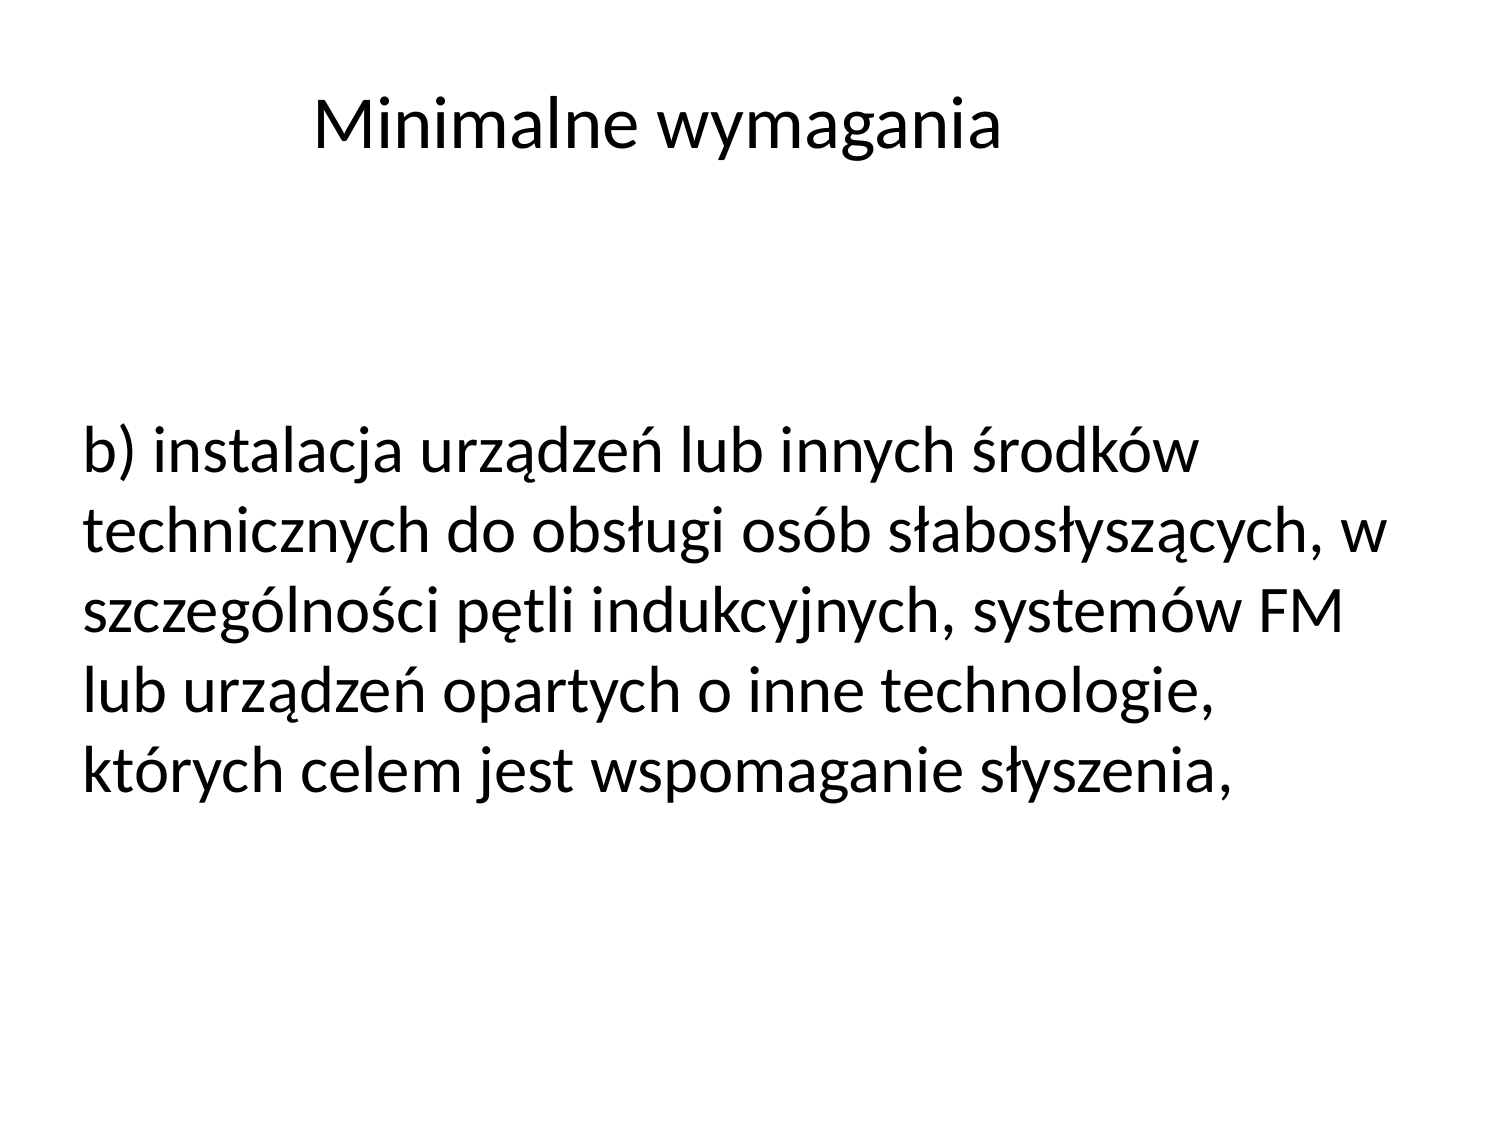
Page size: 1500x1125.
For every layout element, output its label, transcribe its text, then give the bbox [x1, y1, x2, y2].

list b) instalacja urządzeń lub innych środków technicznych do obsługi osób słabosłyszących, w szczególności pętli indukcyjnych, systemów FM lub urządzeń opartych o inne technologie, których celem jest wspomaganie słyszenia, [74, 302, 1426, 1111]
title Minimalne wymagania [303, 52, 1500, 185]
